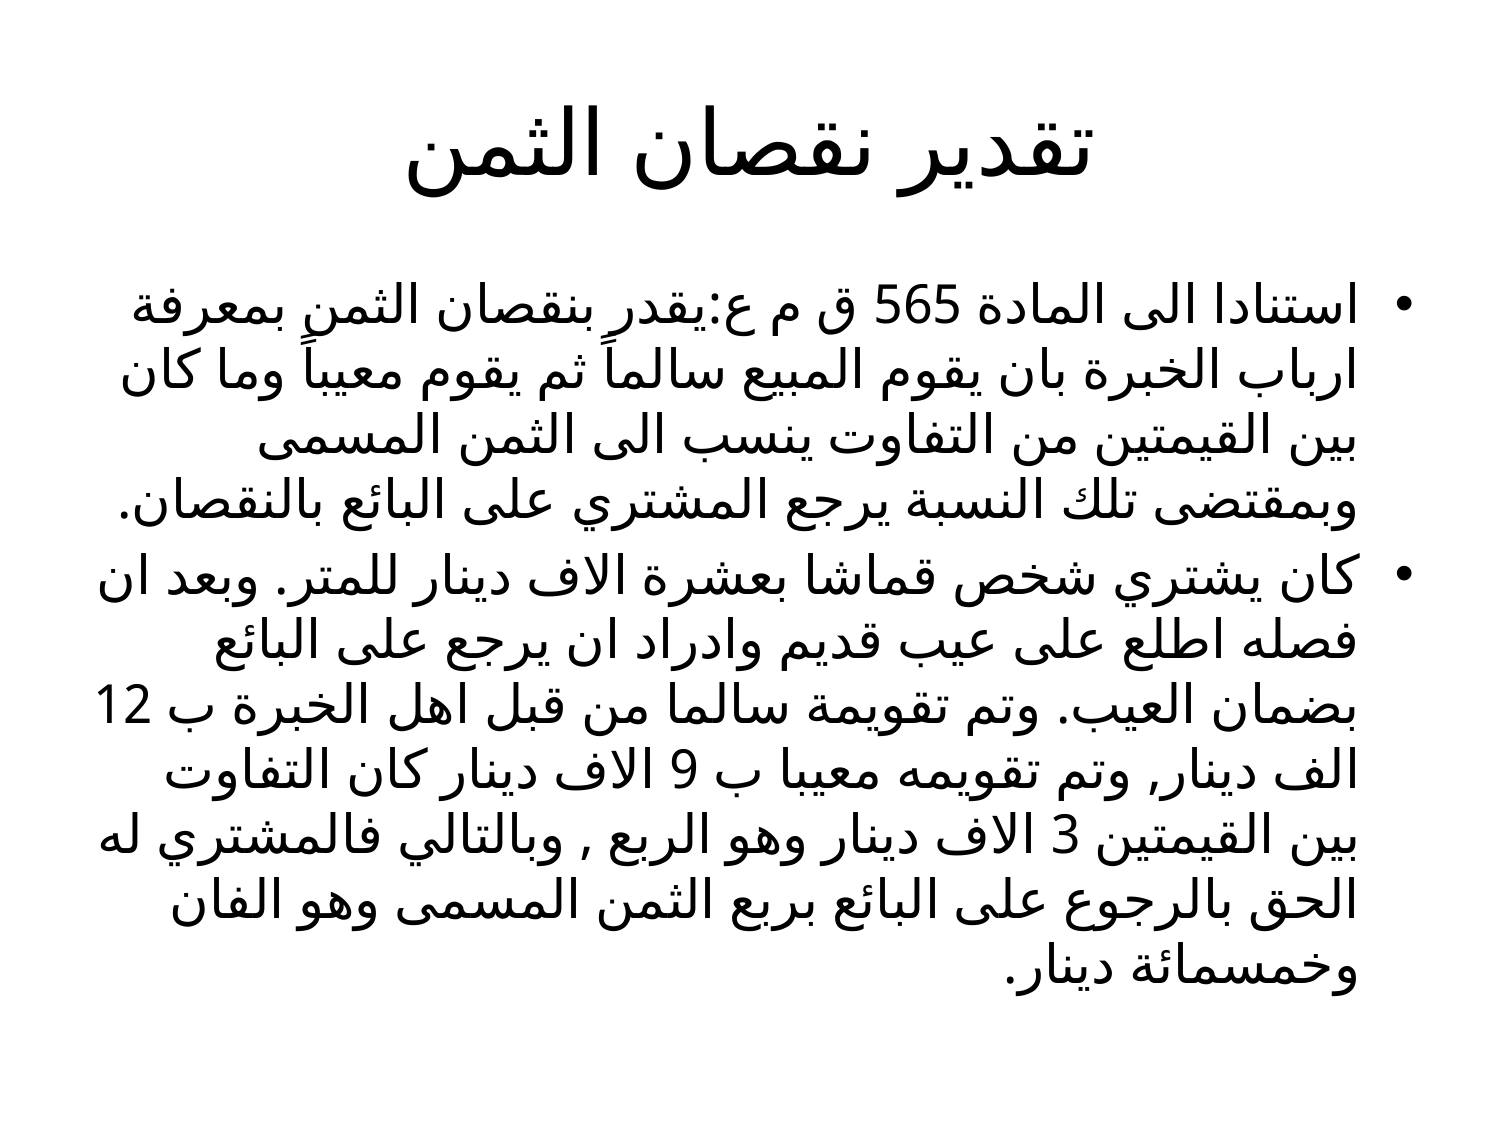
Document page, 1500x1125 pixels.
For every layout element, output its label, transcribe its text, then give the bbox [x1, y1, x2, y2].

title تقدير نقصان الثمن [75, 45, 1425, 233]
list استنادا الى المادة 565 ق م ع:يقدر بنقصان الثمن بمعرفة ارباب الخبرة بان يقوم المبیع سالماً ثم يقوم معیباً وما كان بین القیمتین من التفاوت ينسب الى الثمن المسمى وبمقتضى تلك النسبة يرجع المشتري على البائع بالنقصان. كان يشتري شخص قماشا بعشرة الاف دينار للمتر. وبعد ان فصله اطلع على عيب قديم وادراد ان يرجع على البائع بضمان العيب. وتم تقويمة سالما من قبل اهل الخبرة ب 12 الف دينار, وتم تقويمه معيبا ب 9 الاف دينار كان التفاوت بين القيمتين 3 الاف دينار وهو الربع , وبالتالي فالمشتري له الحق بالرجوع على البائع بربع الثمن المسمى وهو الفان وخمسمائة دينار. [75, 262, 1425, 1005]
